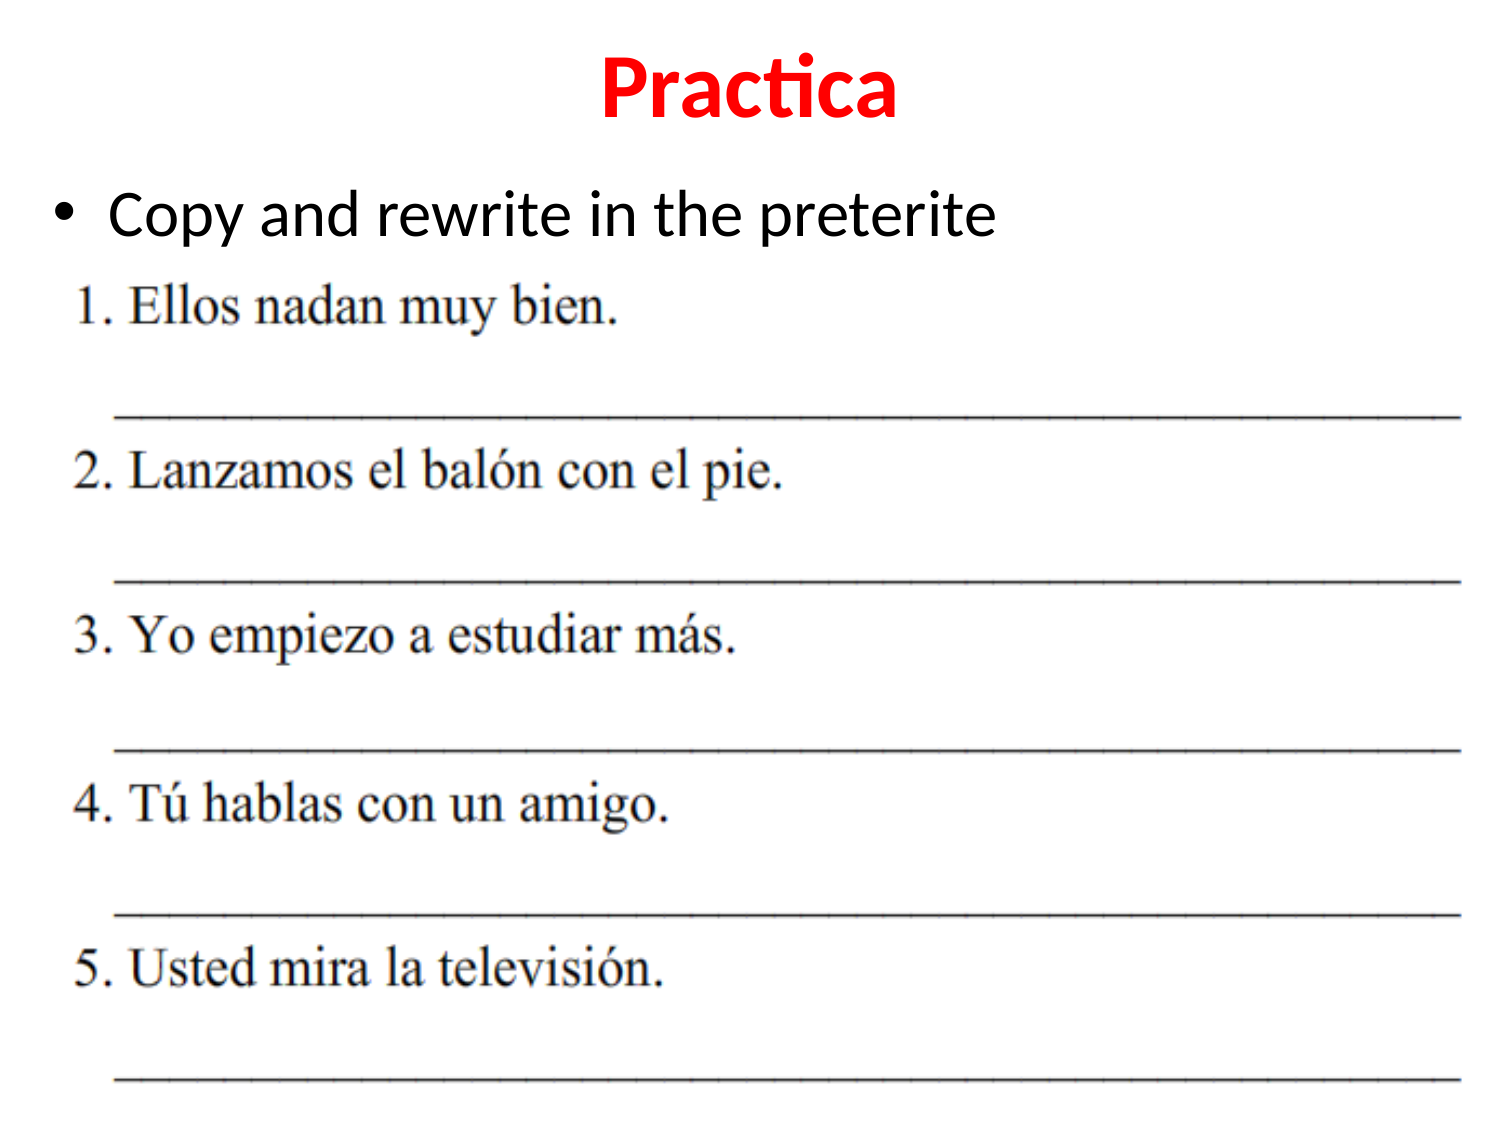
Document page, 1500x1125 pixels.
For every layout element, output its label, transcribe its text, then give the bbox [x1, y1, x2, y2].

list Copy and rewrite in the preterite [37, 162, 1388, 905]
title Practica [75, 0, 1425, 175]
picture [49, 255, 1476, 1125]
